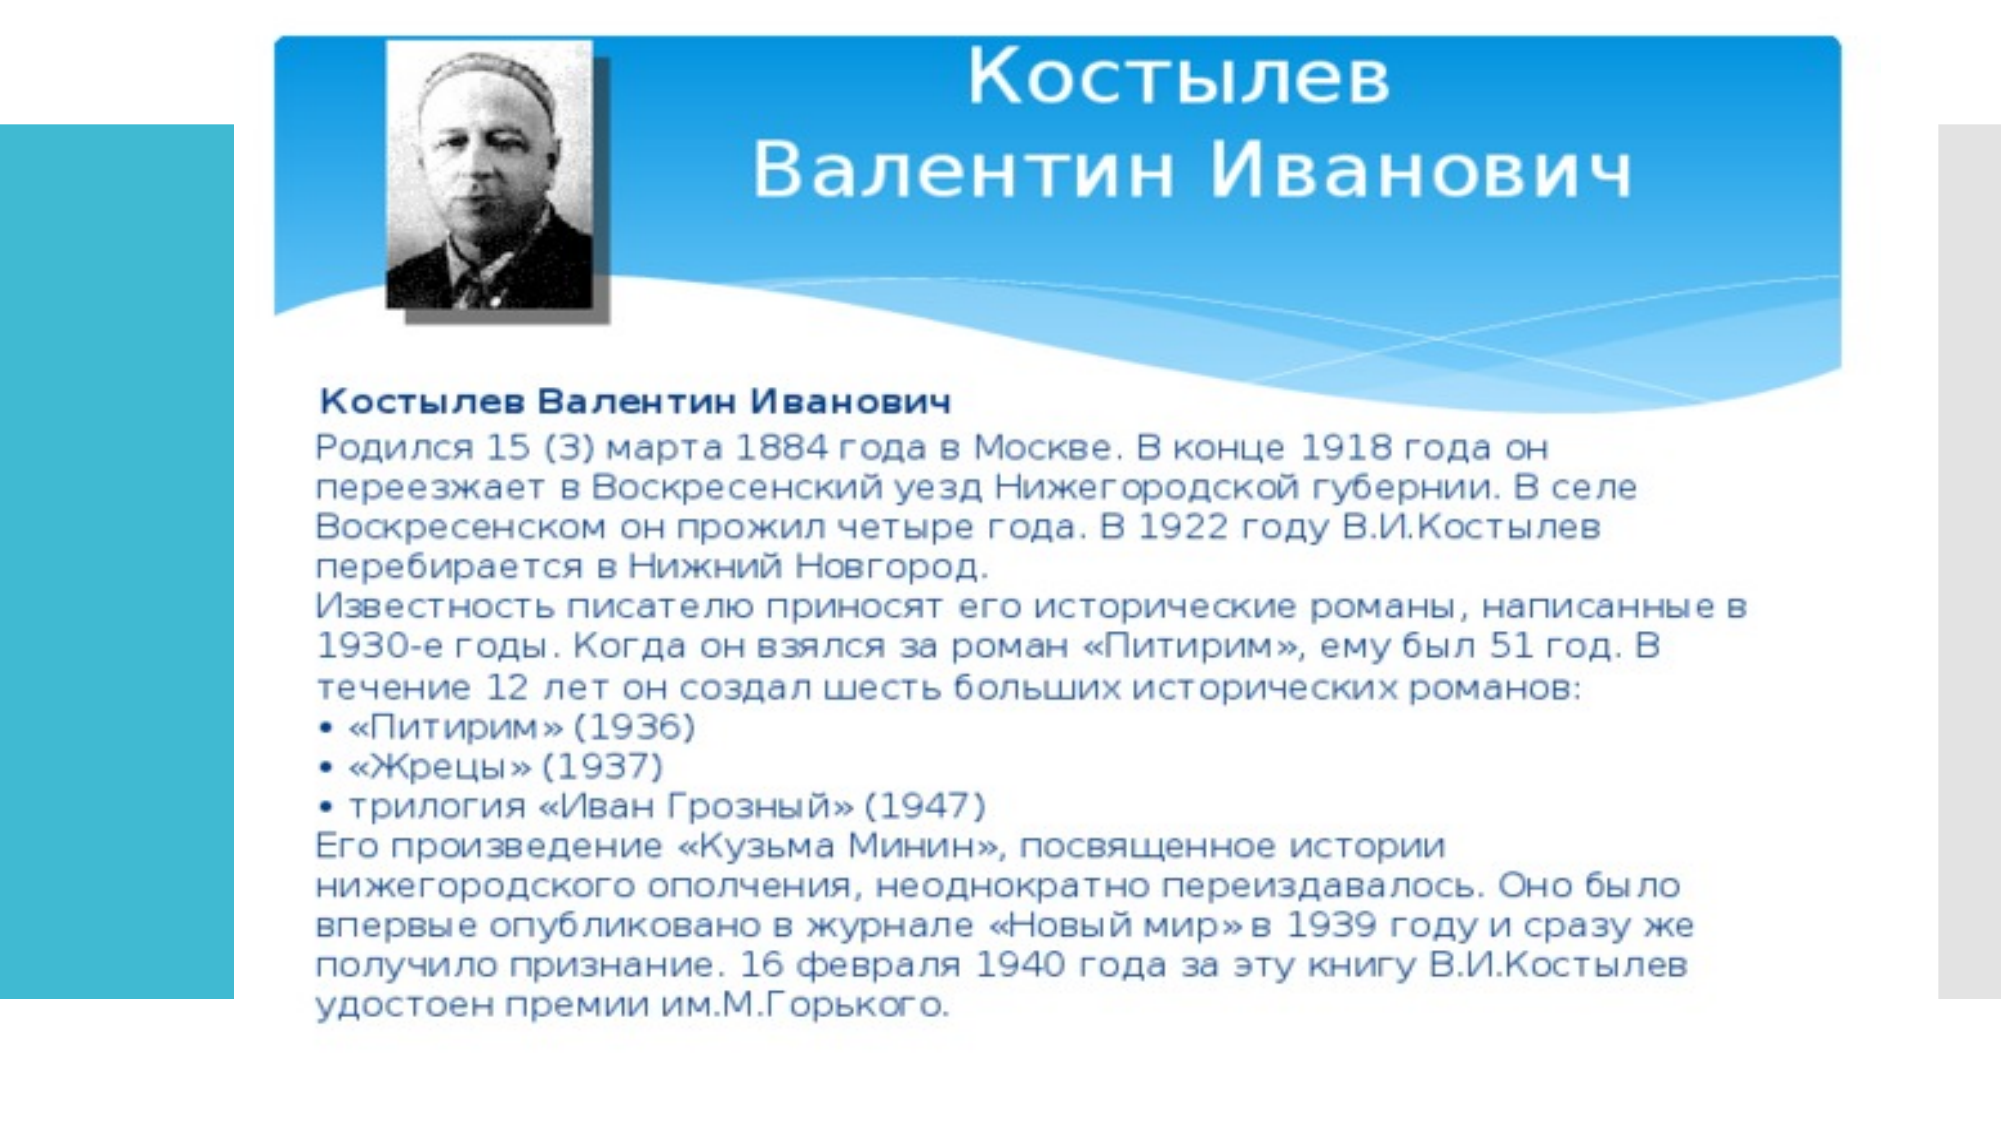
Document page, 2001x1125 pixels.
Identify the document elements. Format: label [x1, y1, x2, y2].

picture [234, 0, 1881, 1125]
